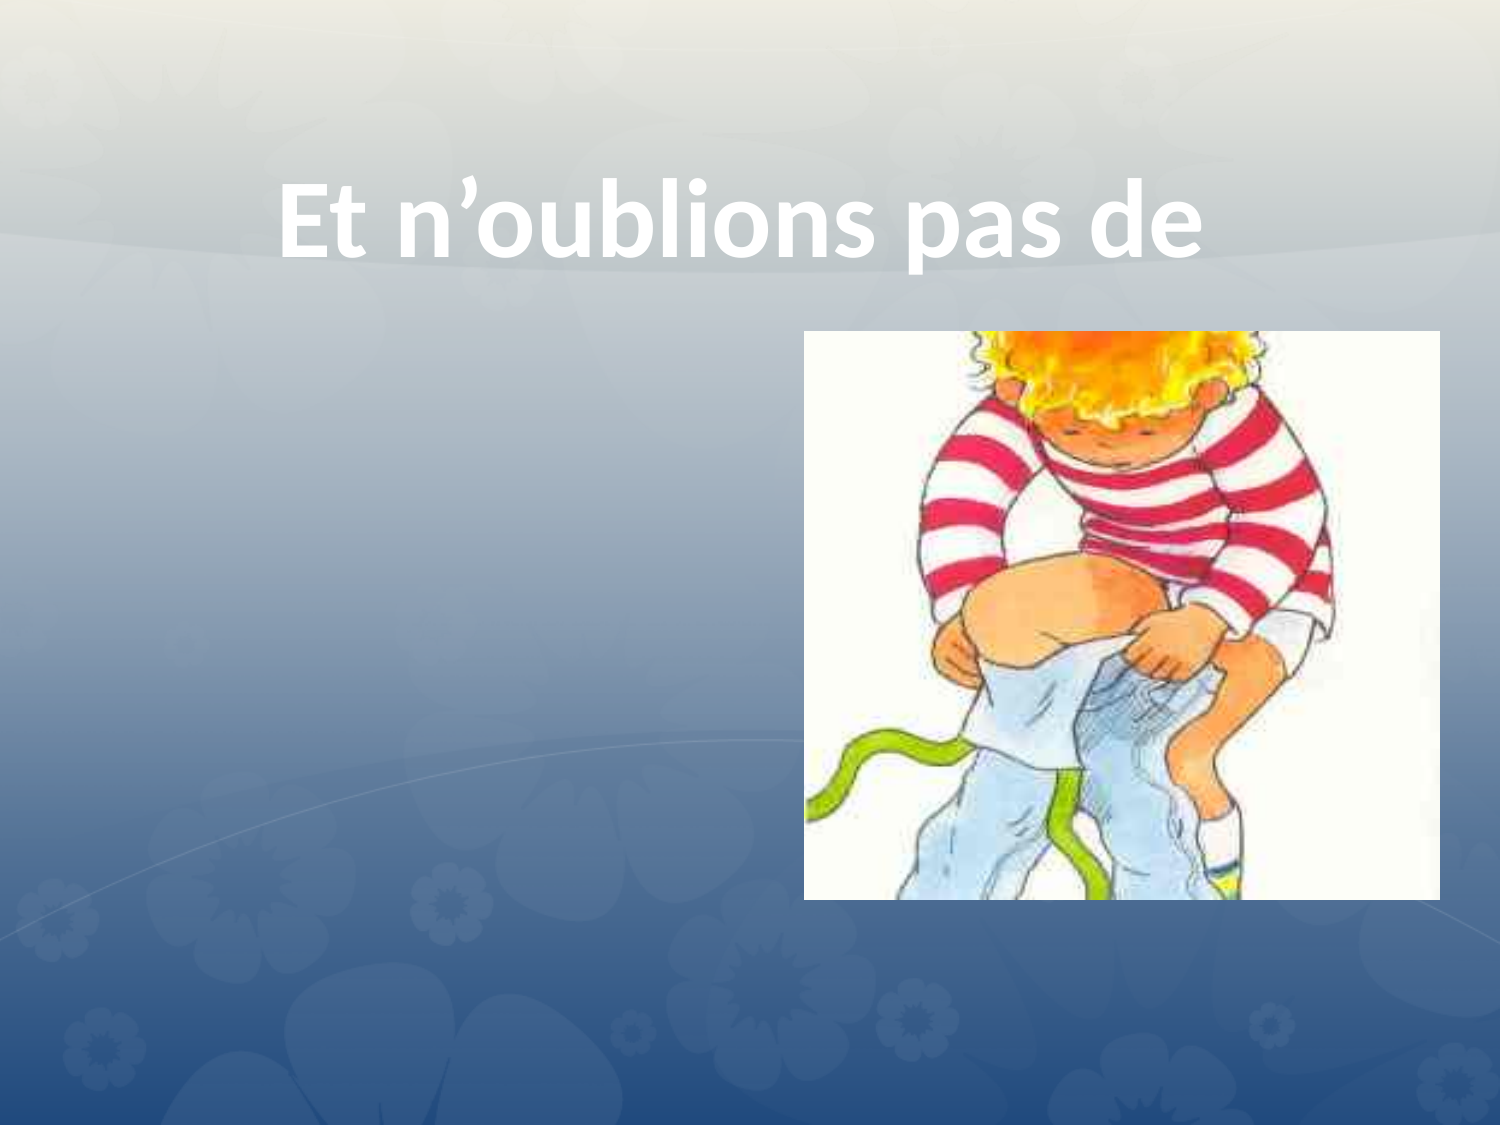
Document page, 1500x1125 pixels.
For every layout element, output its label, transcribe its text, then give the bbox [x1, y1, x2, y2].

picture [0, 0, 1500, 1125]
title Et n’oublions pas de [132, 88, 1377, 291]
